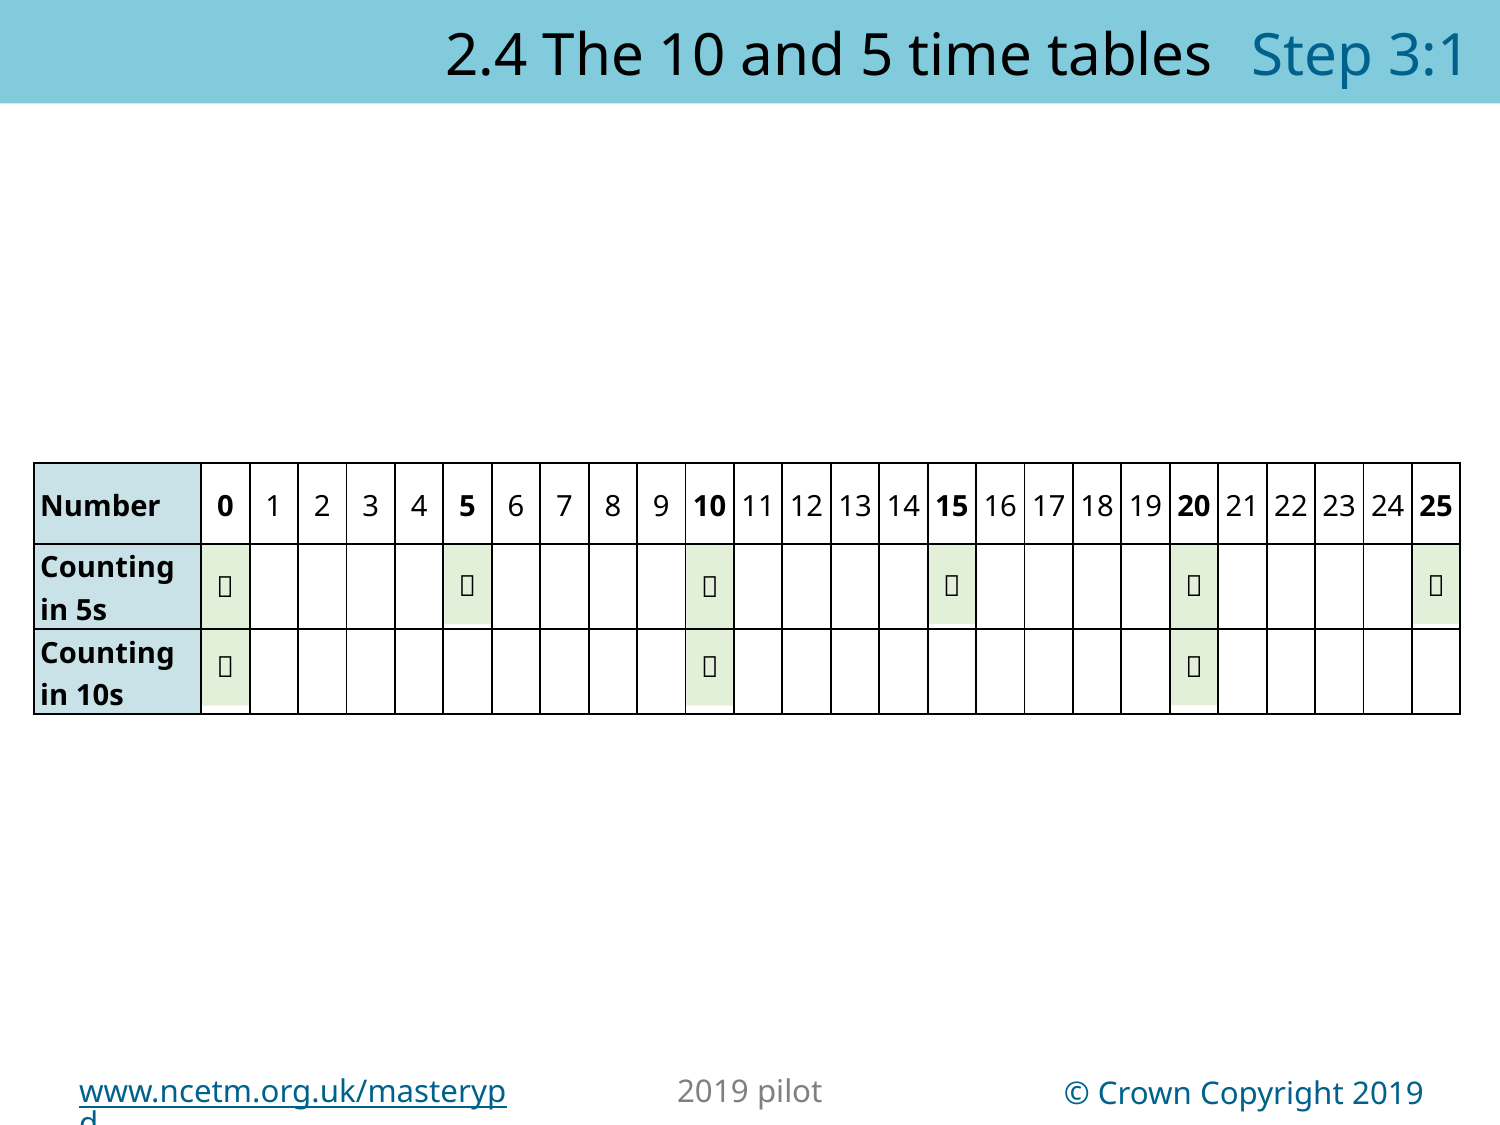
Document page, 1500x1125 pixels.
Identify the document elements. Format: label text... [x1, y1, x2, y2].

table_cell [1171, 630, 1217, 641]
table_cell [1171, 691, 1217, 713]
table_cell [493, 545, 539, 628]
table_cell [202, 630, 249, 640]
table_cell [541, 630, 588, 713]
table_header 19 [1122, 464, 1169, 543]
table_cell [1219, 630, 1266, 713]
table_cell [1413, 610, 1459, 628]
text_box  [928, 560, 976, 610]
table_cell [832, 630, 878, 713]
table_header 12 [783, 464, 830, 543]
table_header 5 [444, 464, 491, 543]
table_header 14 [880, 464, 927, 543]
text_box  [443, 560, 492, 610]
table_cell [1316, 630, 1363, 713]
table_cell [444, 610, 491, 628]
table_cell [880, 545, 927, 628]
table_cell [202, 611, 249, 628]
table_cell [686, 545, 733, 560]
table_cell [783, 630, 830, 713]
table_cell [251, 630, 297, 713]
table_header Number [35, 464, 200, 543]
table_cell [735, 545, 781, 628]
table_cell [590, 630, 636, 713]
table_cell [1268, 545, 1314, 628]
table_header 1 [251, 464, 297, 543]
table_cell [638, 545, 685, 628]
table_cell [1074, 545, 1120, 628]
table_header 4 [396, 464, 442, 543]
table_cell [638, 630, 685, 713]
table_cell [396, 545, 442, 628]
table_header 3 [347, 464, 394, 543]
table_cell [1413, 545, 1459, 560]
table_header 11 [735, 464, 781, 543]
table_cell [202, 545, 249, 560]
table_cell [1413, 630, 1459, 713]
table_header 18 [1074, 464, 1120, 543]
table_cell [977, 545, 1024, 628]
table_header 15 [929, 464, 975, 543]
table_header 24 [1364, 464, 1411, 543]
table_cell [347, 630, 394, 713]
table_cell [977, 630, 1024, 713]
table_header 8 [590, 464, 636, 543]
table_cell [735, 630, 781, 713]
table_cell [929, 545, 975, 560]
table_cell [1364, 630, 1411, 713]
table_header 0 [202, 464, 249, 543]
table_header 13 [832, 464, 878, 543]
text_box  [1412, 560, 1461, 610]
table_cell [396, 630, 442, 713]
table_header 10 [686, 464, 733, 543]
table_cell [590, 545, 636, 628]
table_header 22 [1268, 464, 1314, 543]
table_cell [1074, 630, 1120, 713]
table_cell [686, 691, 733, 713]
text_box  [201, 640, 250, 691]
table_cell [929, 630, 975, 713]
table_cell [1316, 545, 1363, 628]
text_box  [1170, 560, 1218, 610]
table_cell [541, 545, 588, 628]
table_cell [783, 545, 830, 628]
table_header 2 [299, 464, 346, 543]
table_header 9 [638, 464, 685, 543]
table_cell [251, 545, 297, 628]
table_cell [1171, 545, 1217, 560]
table_cell [686, 630, 733, 640]
table_cell [299, 630, 346, 713]
table_cell [1025, 630, 1072, 713]
table_cell [1268, 630, 1314, 713]
text_box  [685, 640, 734, 691]
table_header 21 [1219, 464, 1266, 543]
text_box  [201, 560, 249, 611]
table_cell [299, 545, 346, 628]
table_cell [1025, 545, 1072, 628]
table_cell [880, 630, 927, 713]
table_header 16 [977, 464, 1024, 543]
text_box  [685, 560, 734, 611]
table_cell [347, 545, 394, 628]
table_header 23 [1316, 464, 1363, 543]
table_header 7 [541, 464, 588, 543]
table_cell [929, 610, 975, 628]
table_cell [1122, 545, 1169, 628]
text_box  [1170, 641, 1218, 691]
table_cell [202, 691, 249, 713]
table_cell [1122, 630, 1169, 713]
table_cell [1364, 545, 1411, 628]
table_header 6 [493, 464, 539, 543]
table_cell [493, 630, 539, 713]
table_cell [444, 630, 491, 713]
table_header 20 [1171, 464, 1217, 543]
table_header 25 [1413, 464, 1459, 543]
table_cell [686, 611, 733, 628]
table_cell [444, 545, 491, 560]
table_cell [1171, 610, 1217, 628]
table_cell [832, 545, 878, 628]
table_cell [1219, 545, 1266, 628]
table_header 17 [1025, 464, 1072, 543]
list 2.4 The 10 and 5 time tables Step 3:1 [0, 0, 1500, 104]
table_cell Counting in 10s [35, 630, 200, 713]
table_cell Counting in 5s [35, 545, 200, 628]
